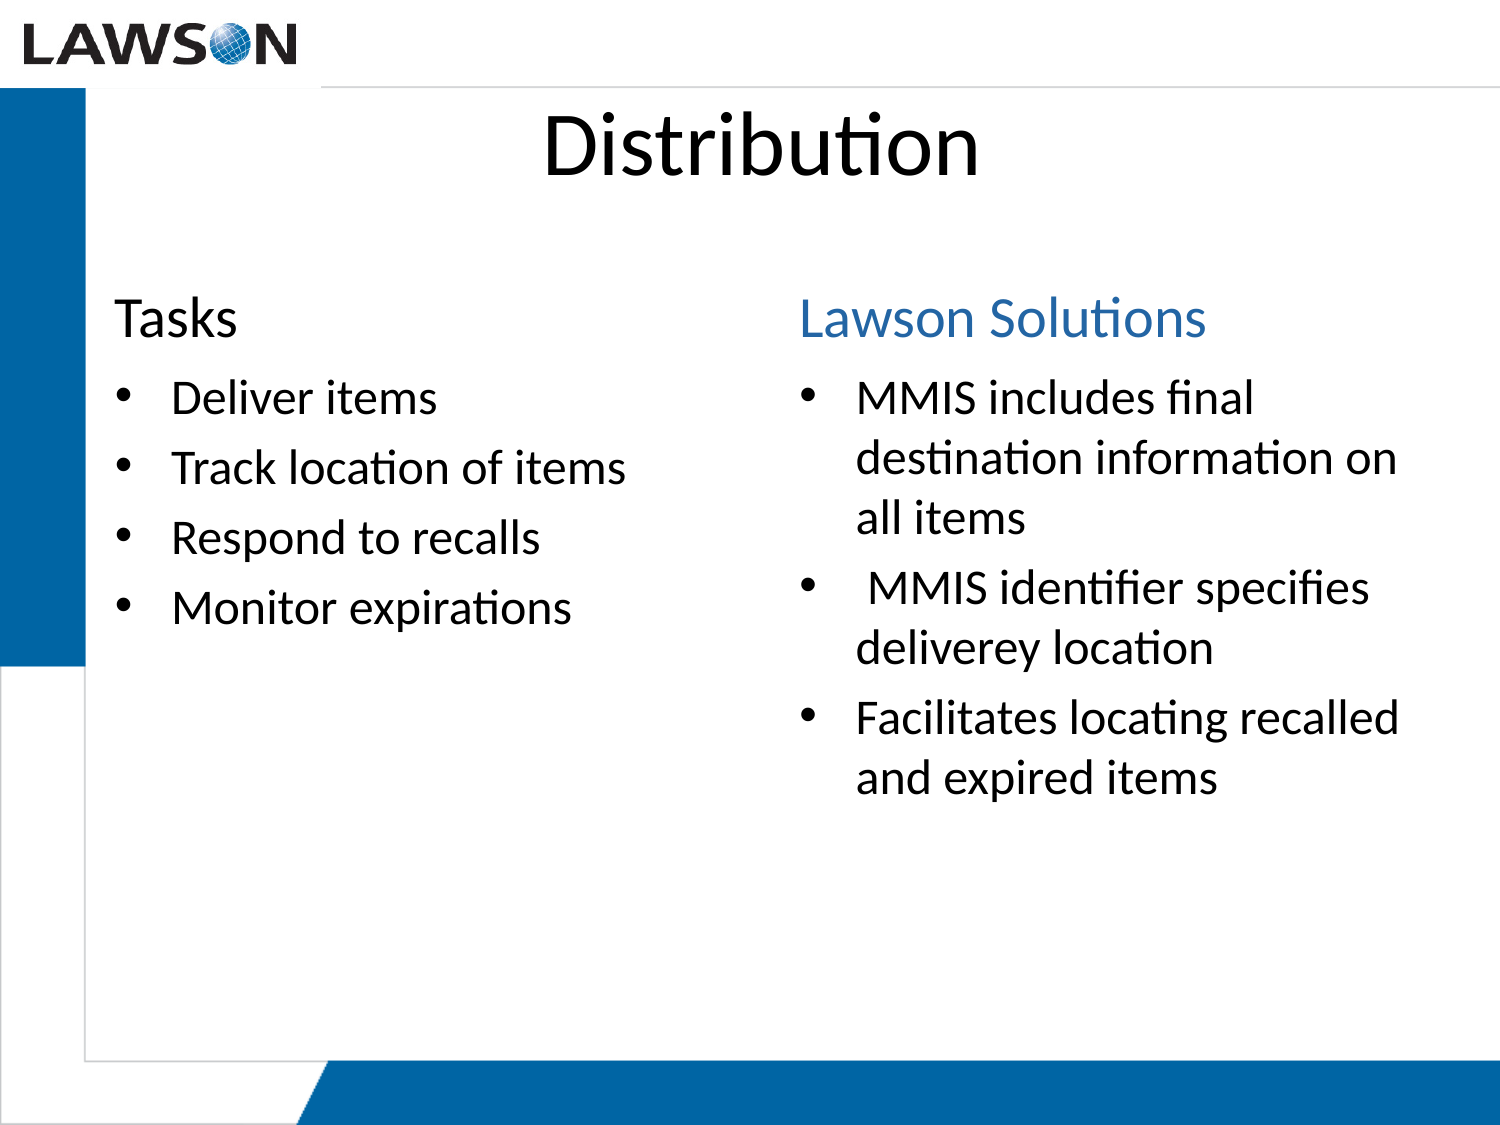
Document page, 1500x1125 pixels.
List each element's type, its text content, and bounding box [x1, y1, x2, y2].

list Lawson Solutions [784, 251, 1425, 356]
list Tasks [99, 251, 738, 356]
picture [0, 0, 1500, 1125]
list MMIS includes final destination information on all items MMIS identifier specifies deliverey location Facilitates locating recalled and expired items [784, 356, 1425, 1005]
title Distribution [99, 45, 1425, 233]
list Deliver items Track location of items Respond to recalls Monitor expirations [99, 356, 738, 1005]
